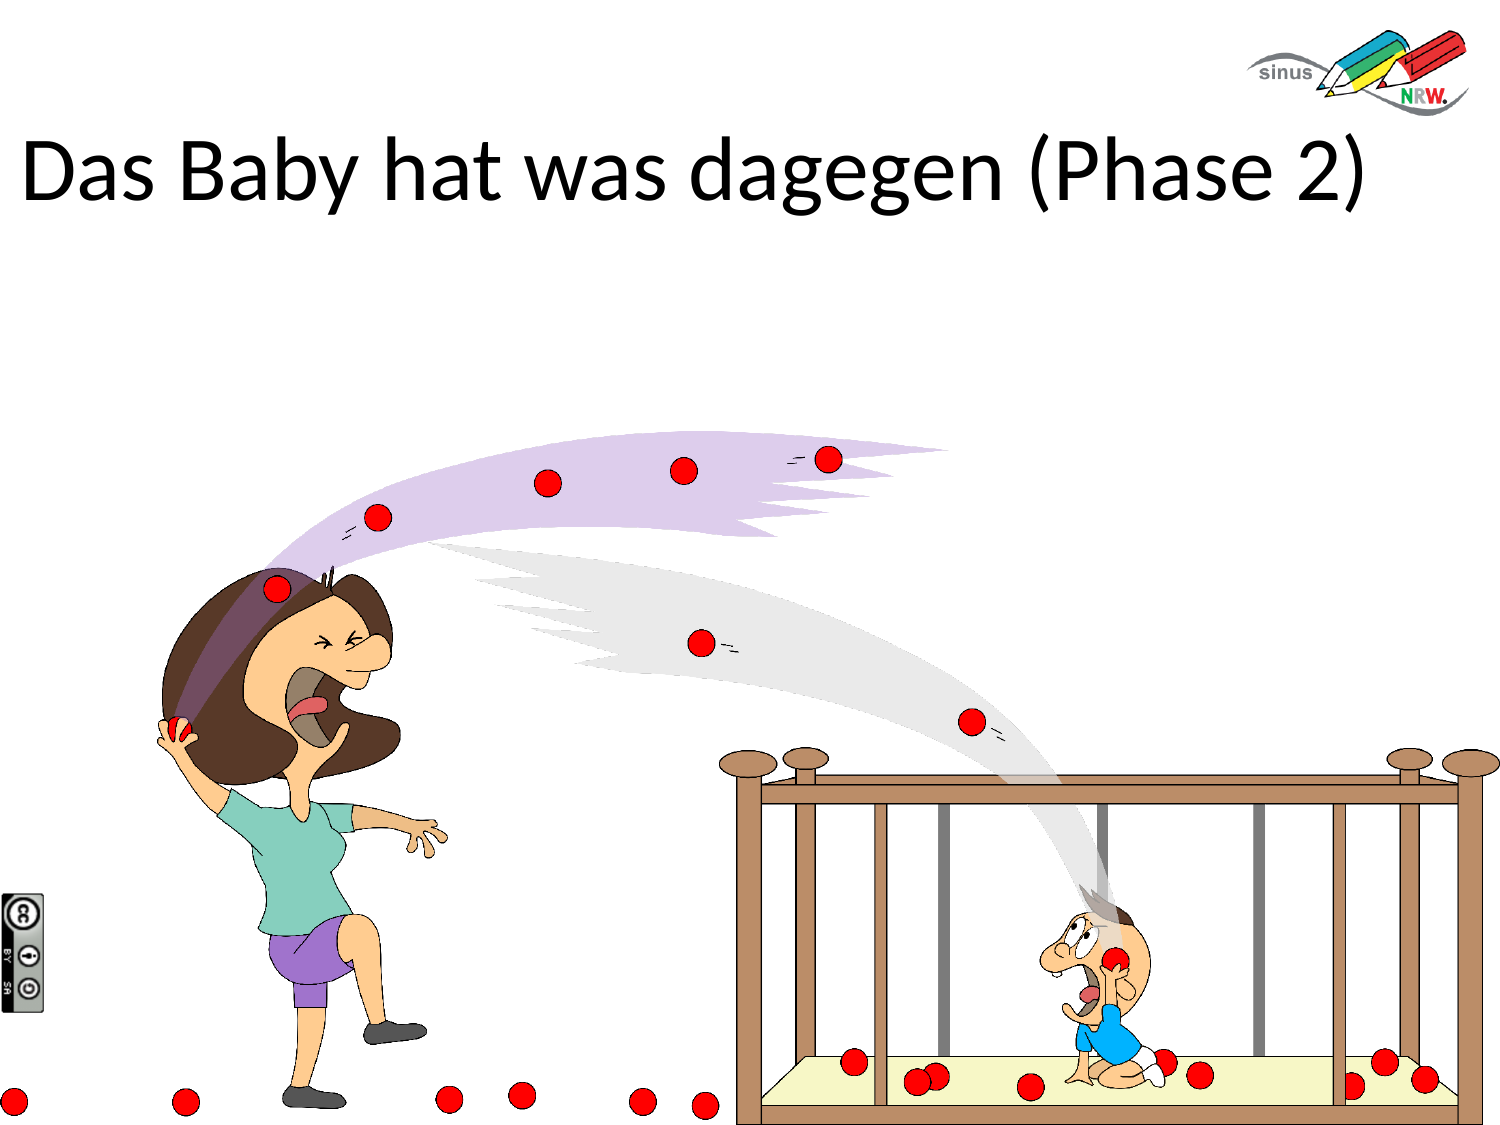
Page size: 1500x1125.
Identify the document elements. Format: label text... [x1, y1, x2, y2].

title Das Baby hat was dagegen (Phase 2) [5, 70, 1402, 258]
picture [1245, 30, 1469, 116]
picture [0, 431, 1500, 1125]
